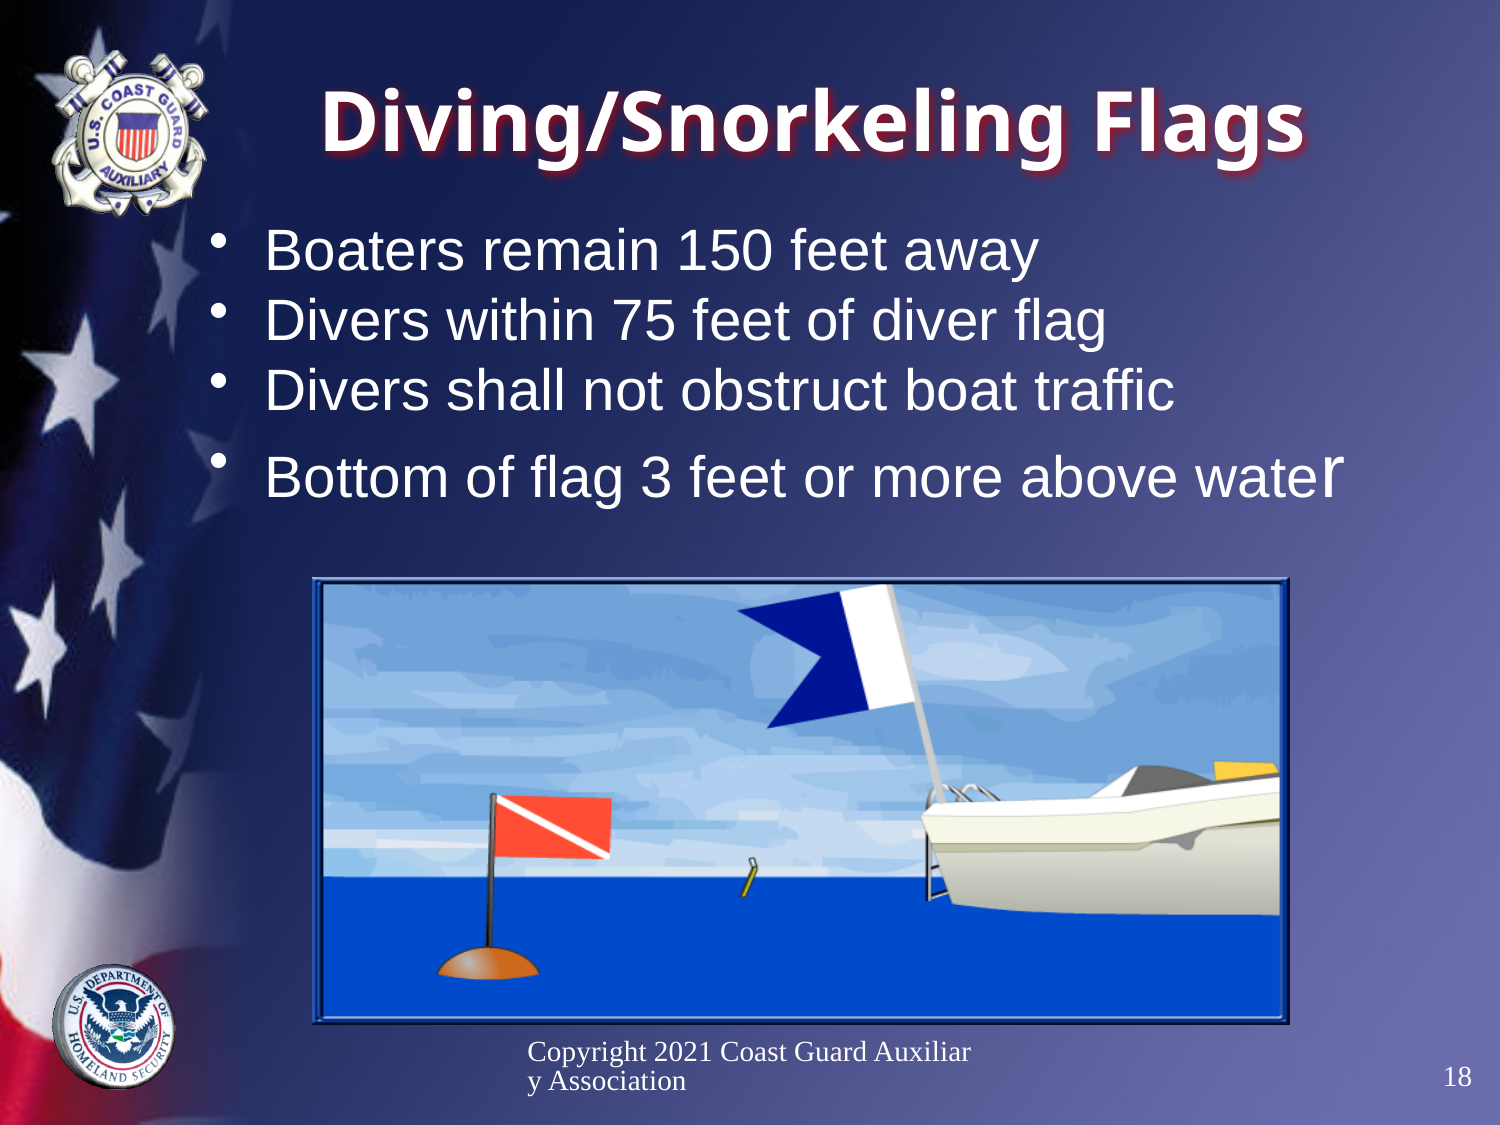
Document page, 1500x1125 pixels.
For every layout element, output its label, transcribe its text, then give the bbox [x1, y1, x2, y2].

picture [0, 0, 1500, 1125]
list Boaters remain 150 feet away Divers within 75 feet of diver flag Divers shall not obstruct boat traffic Bottom of flag 3 feet or more above water [193, 224, 1455, 618]
slide_number 18 [1175, 1050, 1488, 1125]
footer Copyright 2021 Coast Guard Auxiliary Association [512, 1025, 988, 1100]
title Diving/Snorkeling Flags [174, 24, 1450, 212]
